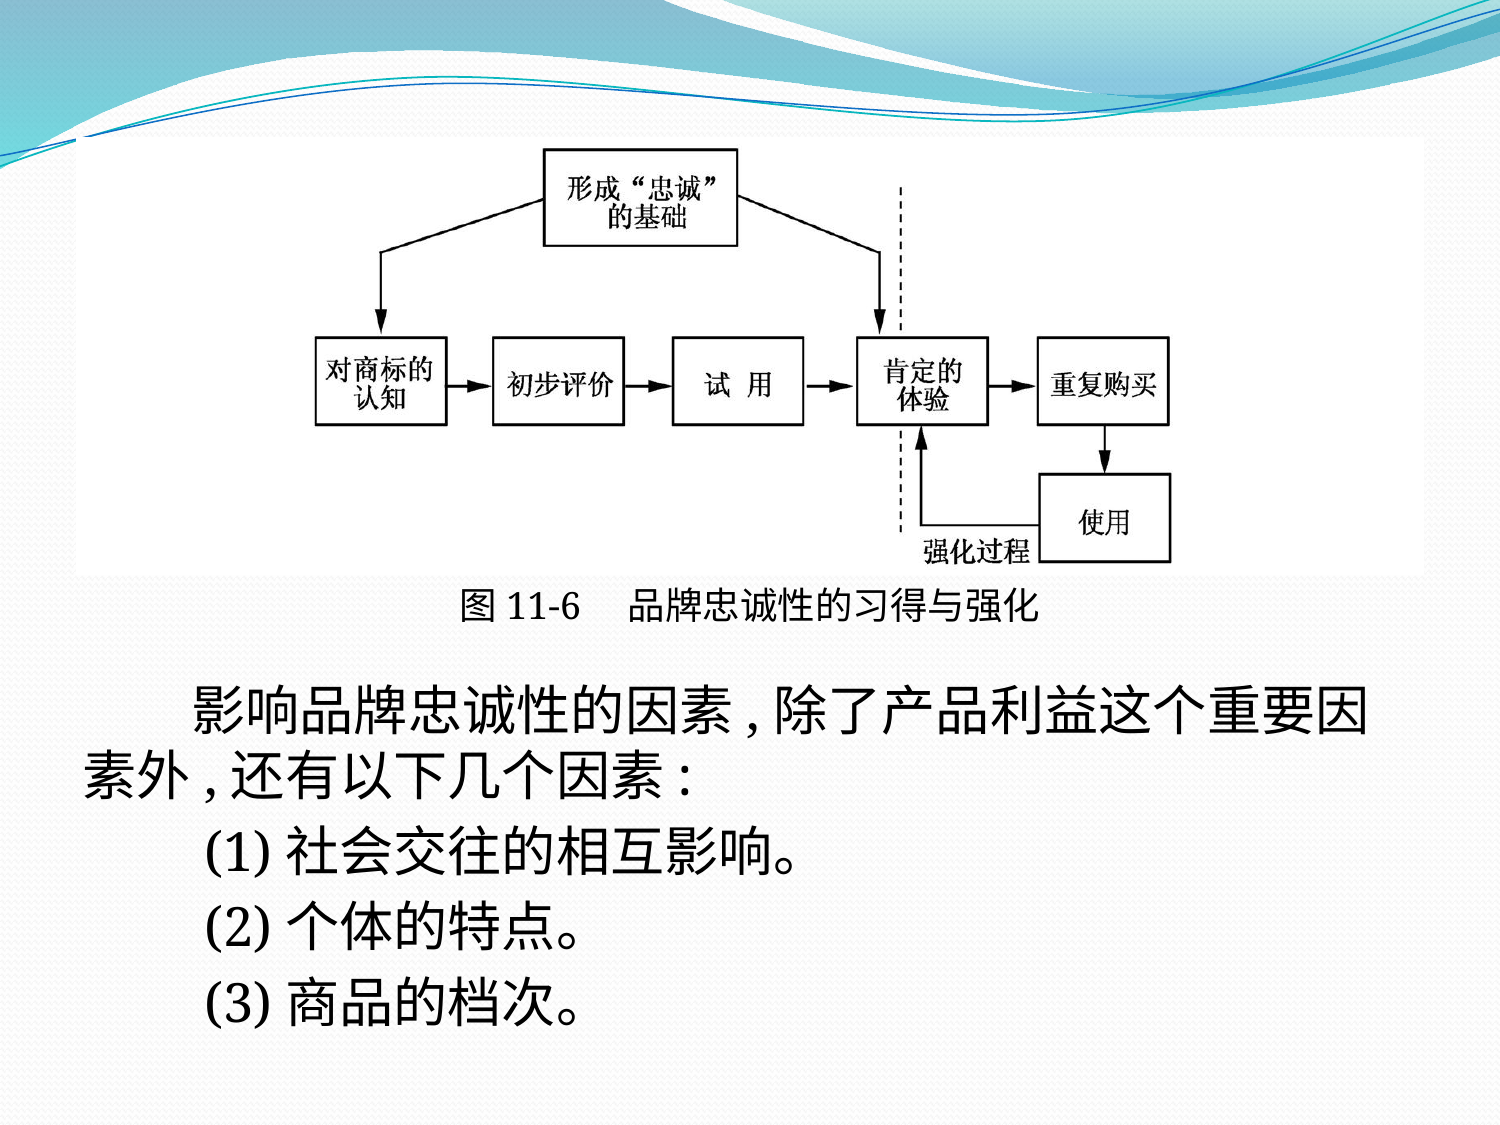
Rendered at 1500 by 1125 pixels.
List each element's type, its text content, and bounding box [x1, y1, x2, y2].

list 影响品牌忠诚性的因素,除了产品利益这个重要因素外,还有以下几个因素: (1)社会交往的相互影响。 (2)个体的特点。 (3)商品的档次。 [68, 668, 1418, 1125]
picture [76, 136, 1424, 575]
text_box 图11-6 品牌忠诚性的习得与强化 [445, 587, 1055, 634]
